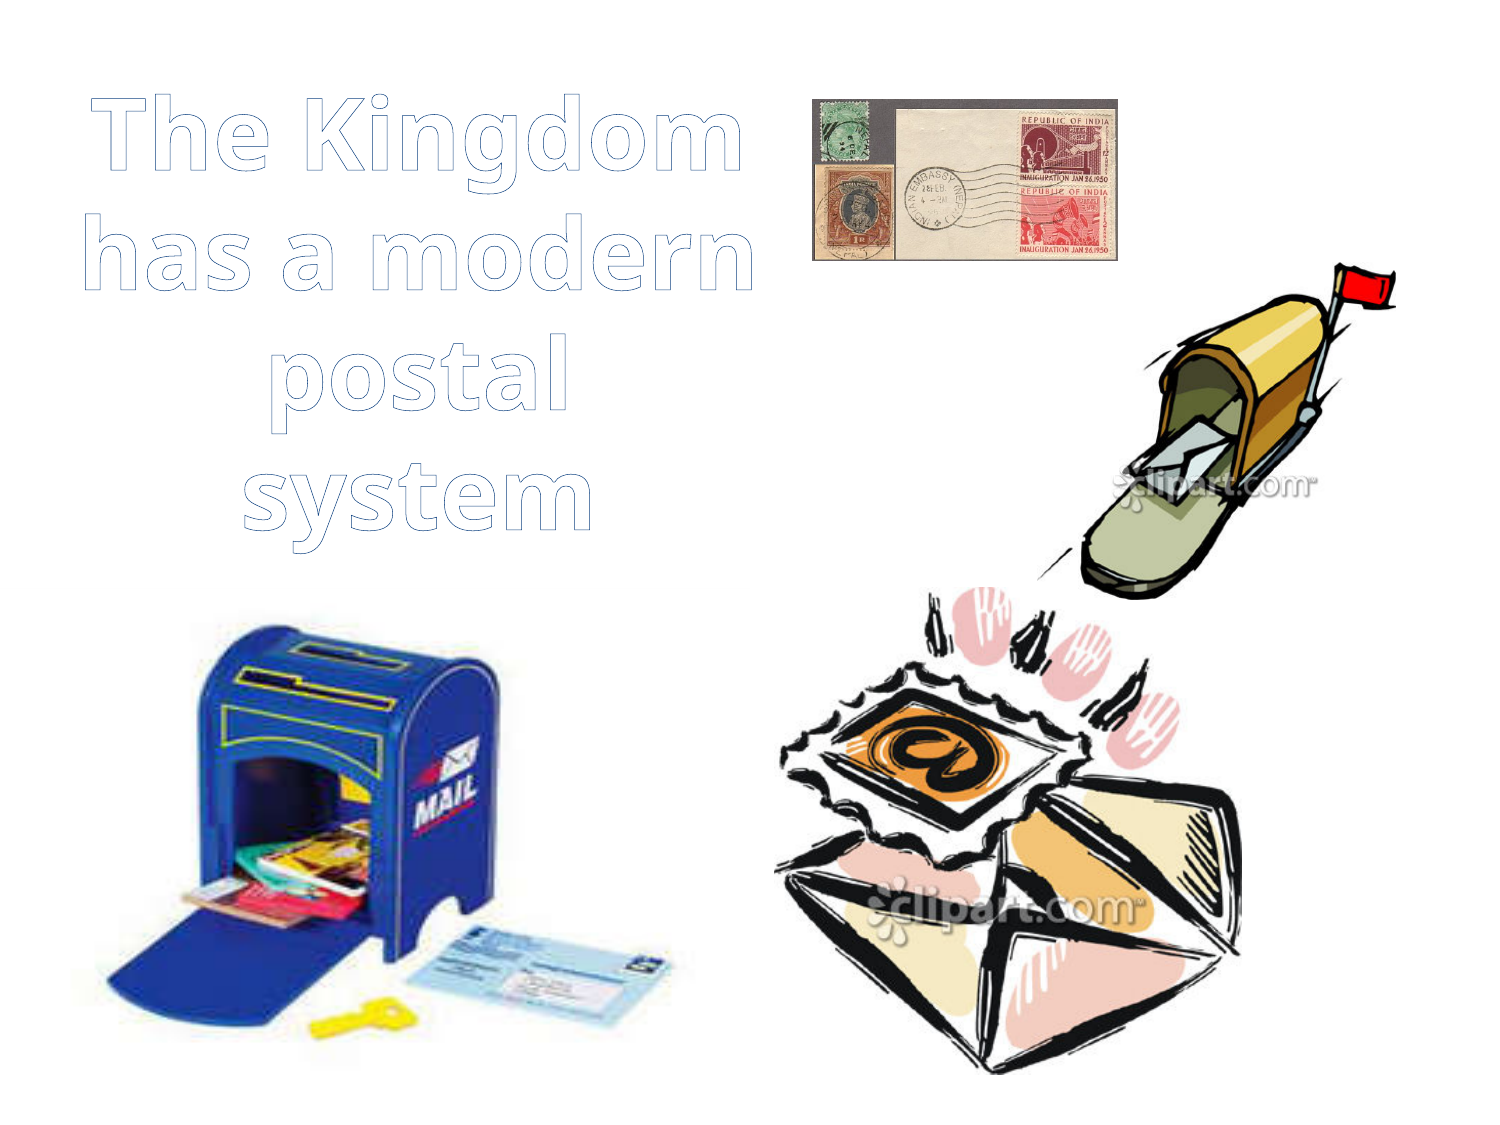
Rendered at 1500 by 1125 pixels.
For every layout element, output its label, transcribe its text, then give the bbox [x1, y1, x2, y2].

text_box The Kingdom has a modern postal system [62, 62, 775, 558]
picture [0, 587, 751, 1125]
picture [774, 262, 1396, 1076]
picture [812, 99, 1118, 261]
